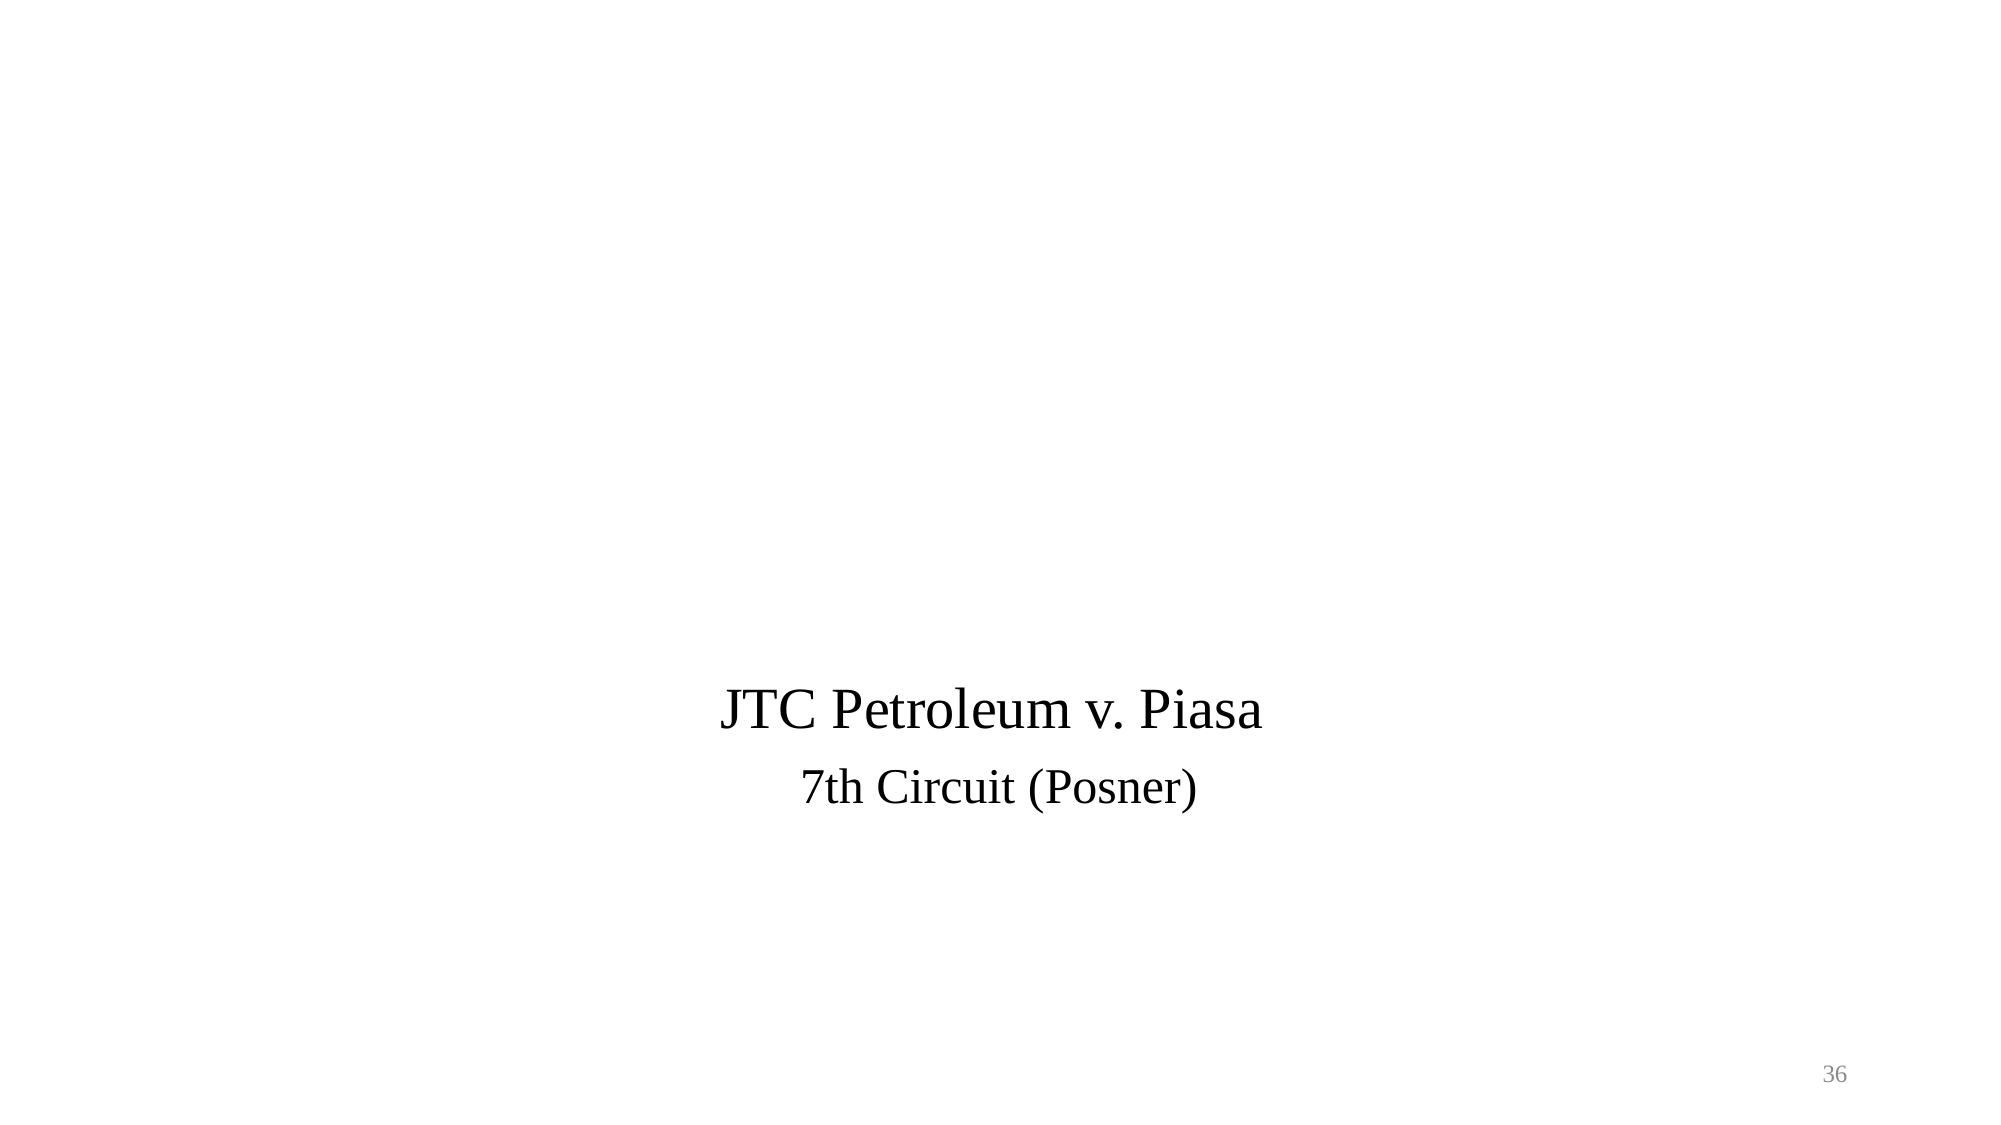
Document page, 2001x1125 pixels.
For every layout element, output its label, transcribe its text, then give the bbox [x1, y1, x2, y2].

title JTC Petroleum v. Piasa [136, 280, 1862, 749]
slide_number 36 [1412, 1042, 1863, 1103]
list 7th Circuit (Posner) [136, 752, 1862, 999]
